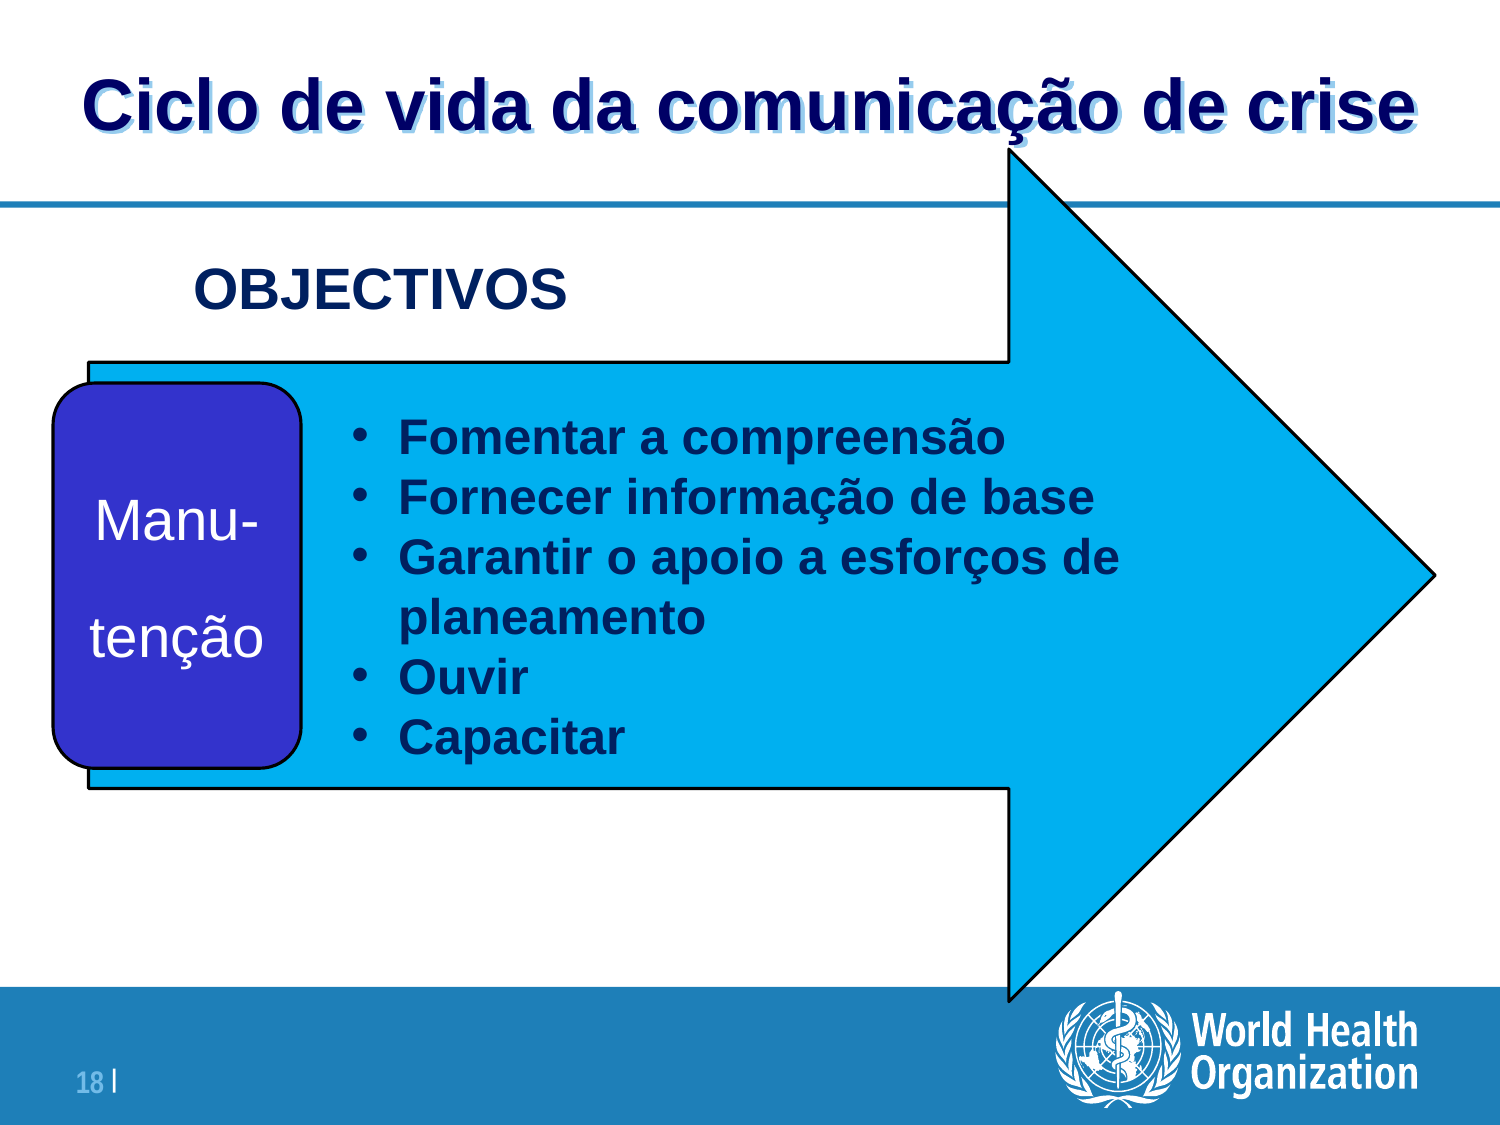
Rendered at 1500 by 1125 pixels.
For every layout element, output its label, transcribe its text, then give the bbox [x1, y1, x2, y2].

text_box Manu- tenção [53, 383, 302, 769]
title Ciclo de vida da comunicação de crise [0, 0, 1500, 204]
text_box [1008, 867, 1144, 1002]
text_box Fomentar a compreensão Fornecer informação de base Garantir o apoio a esforços de planeamento Ouvir Capacitar [336, 397, 1282, 867]
text_box [88, 149, 1257, 789]
text_box OBJECTIVOS [178, 243, 584, 329]
text_box [1282, 422, 1436, 729]
